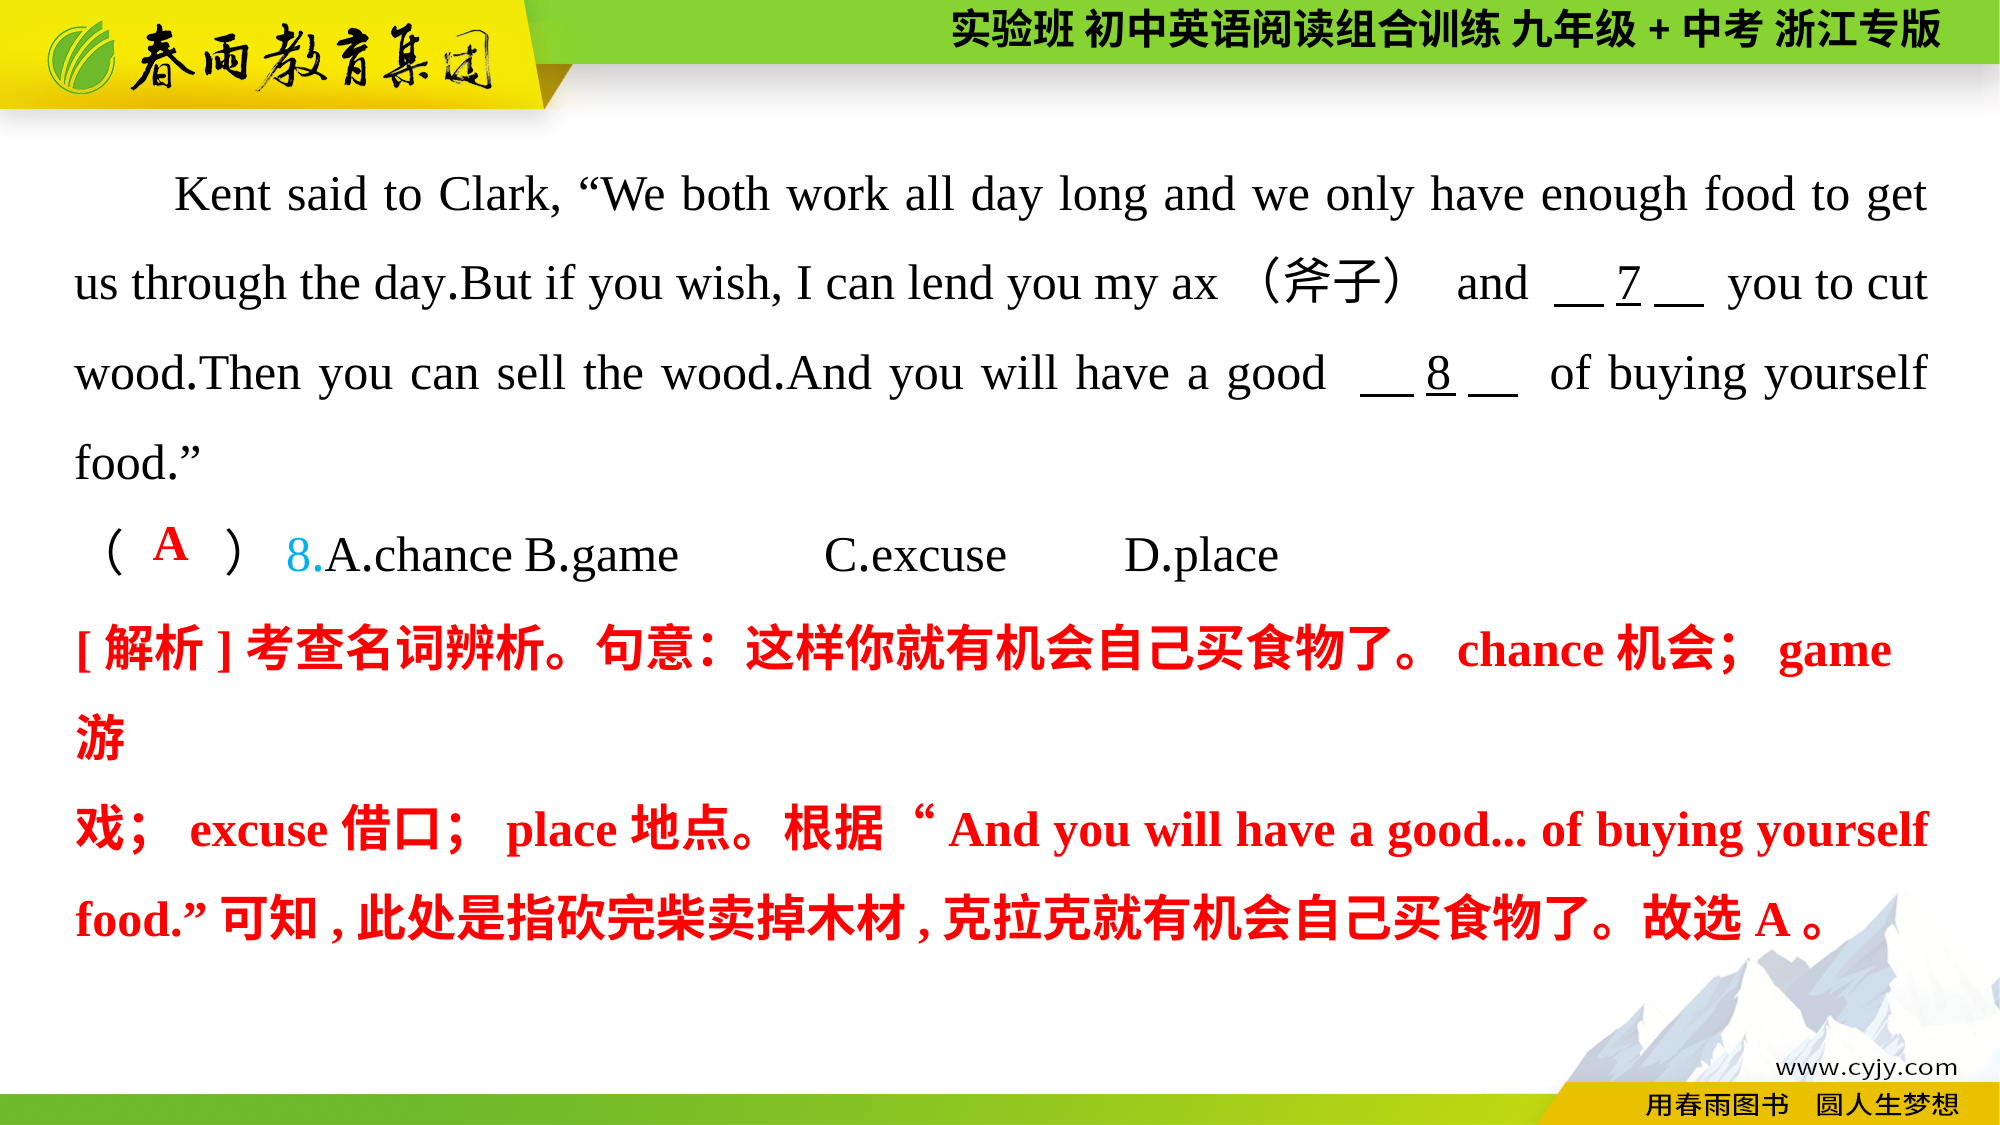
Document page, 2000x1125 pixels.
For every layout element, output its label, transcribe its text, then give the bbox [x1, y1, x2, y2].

text_box （ ）8.A.chance B.game C.excuse D.place [59, 484, 1944, 590]
text_box A [137, 503, 204, 578]
text_box [解析]考查名词辨析。句意：这样你就有机会自己买食物了。chance机会；game游 戏；excuse借口；place地点。根据“And you will have a good... of buying yourself food.”可知,此处是指砍完柴卖掉木材,克拉克就有机会自己买食物了。故选A。 [60, 578, 1945, 954]
picture [0, 0, 2000, 1125]
list Kent said to Clark, “We both work all day long and we only have enough food to get us through the day.But if you wish, I can lend you my ax（斧子） and 7 you to cut wood.Then you can sell the wood.And you will have a good 8 of buying yourself food.” [59, 122, 1944, 484]
